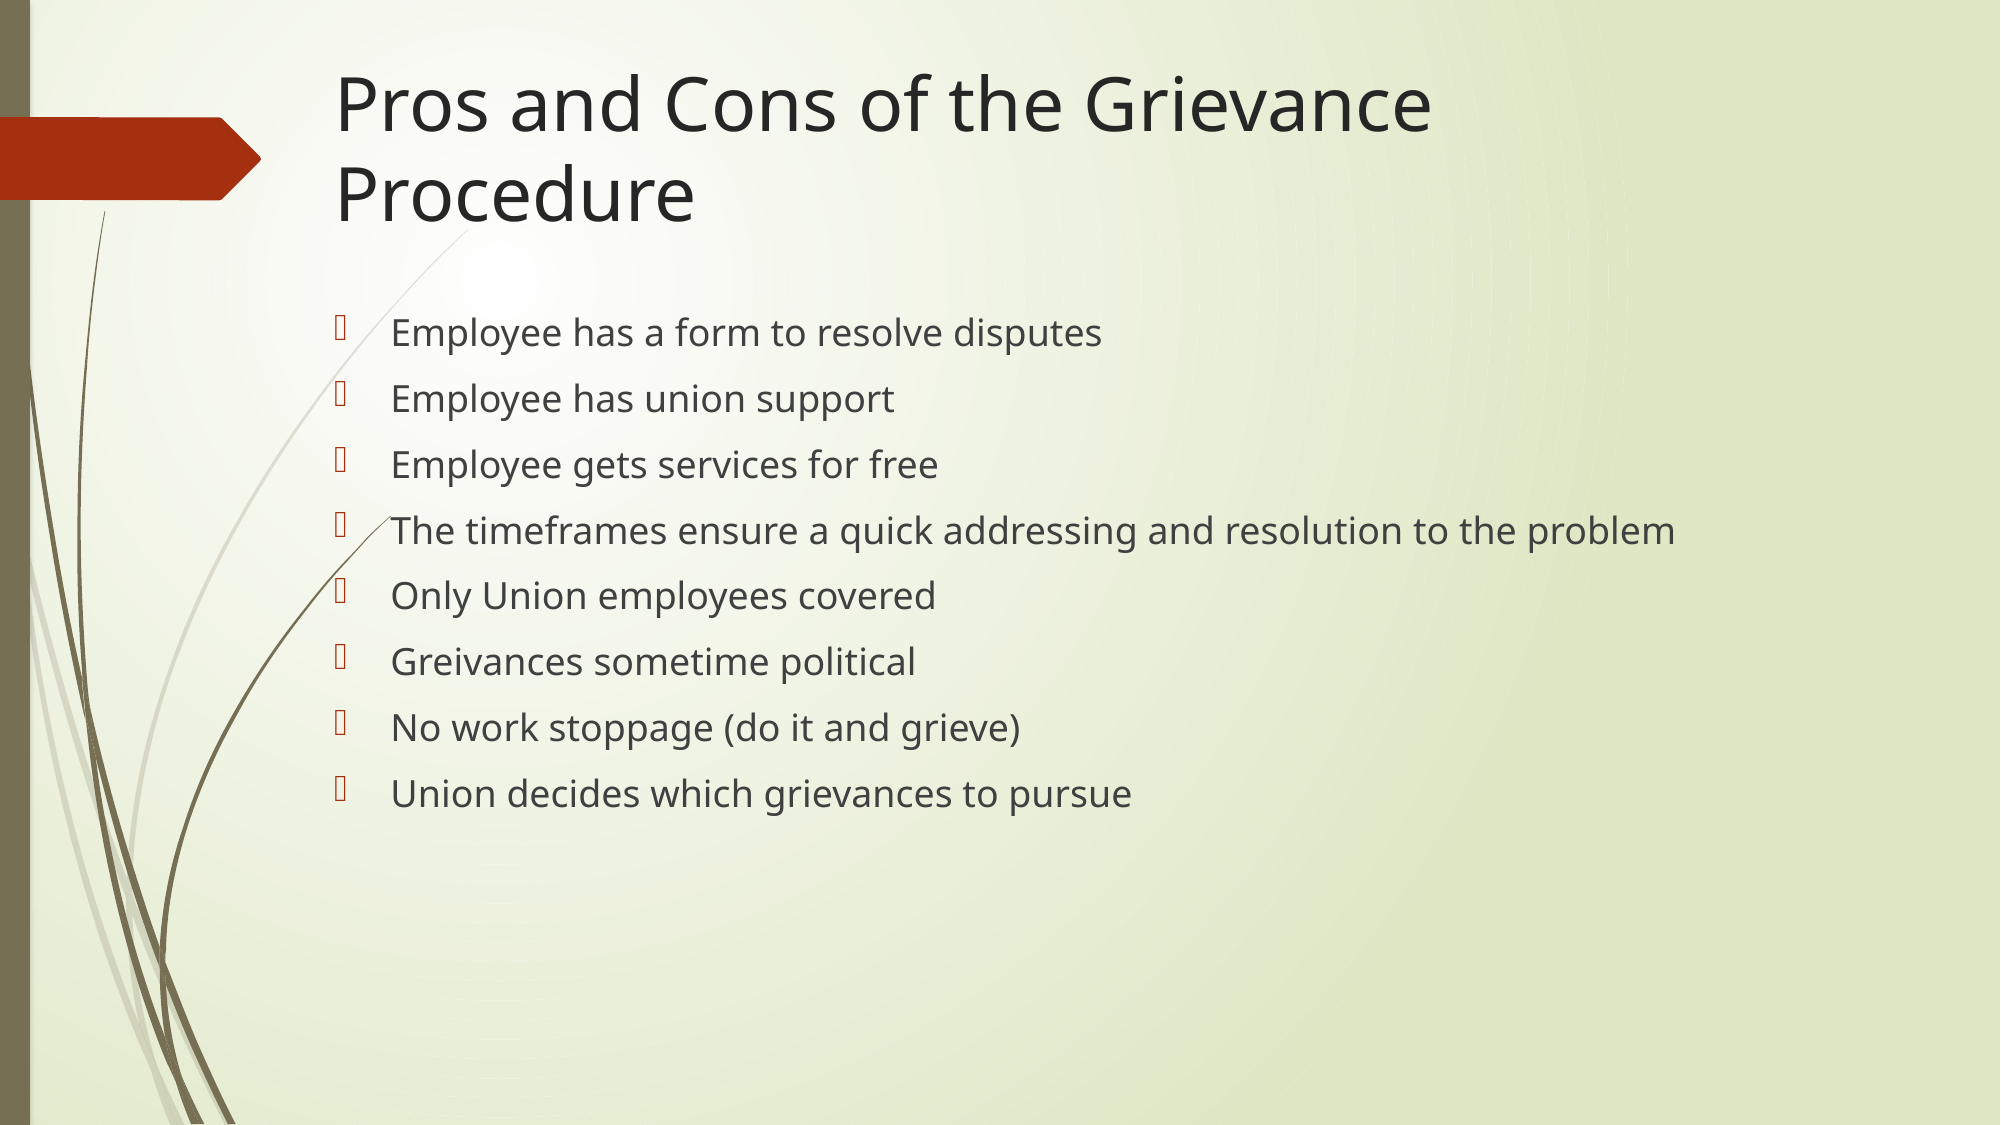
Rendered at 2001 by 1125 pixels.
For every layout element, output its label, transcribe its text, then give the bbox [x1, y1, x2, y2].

list Employee has a form to resolve disputes Employee has union support Employee gets services for free The timeframes ensure a quick addressing and resolution to the problem Only Union employees covered Greivances sometime political No work stoppage (do it and grieve) Union decides which grievances to pursue [319, 301, 1782, 922]
title Pros and Cons of the Grievance Procedure [319, 49, 1781, 260]
